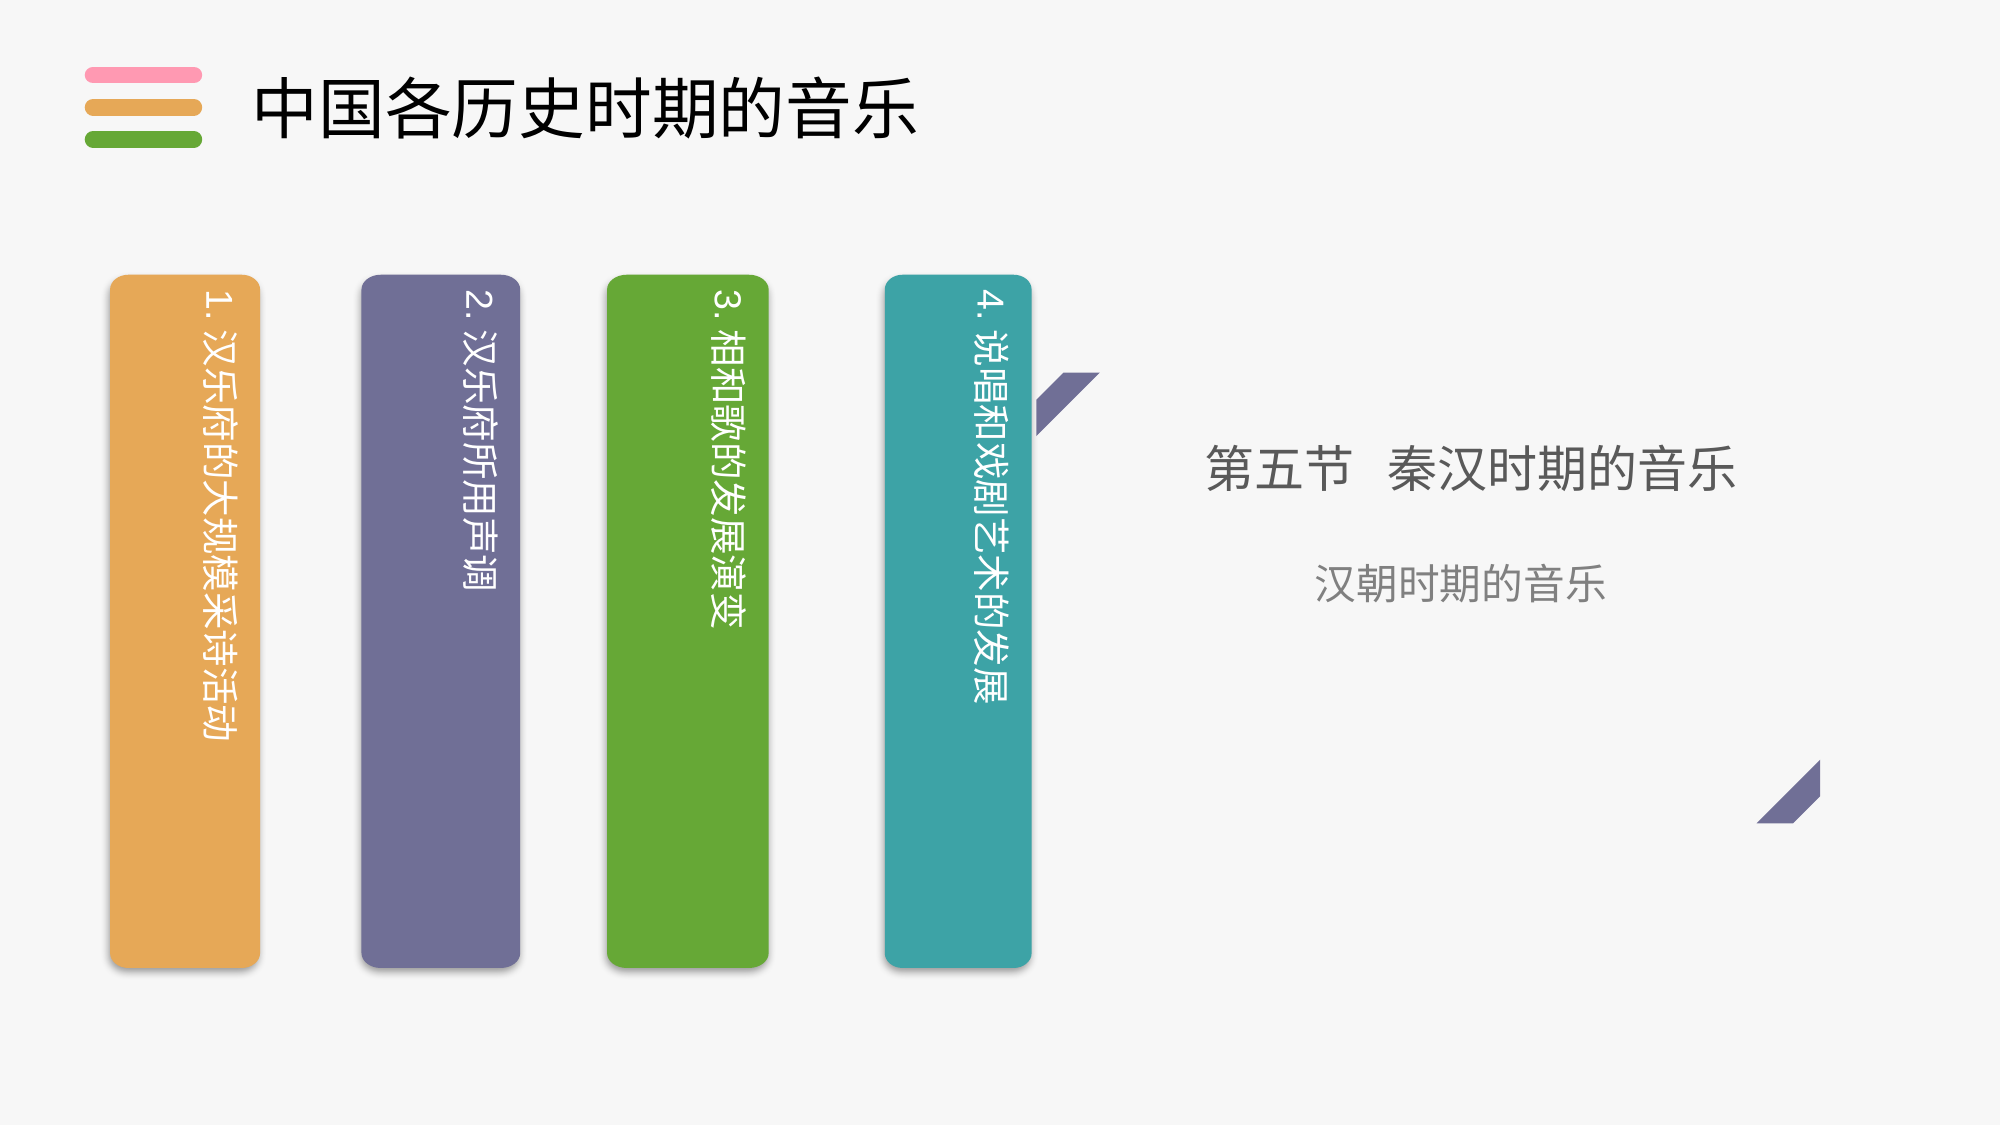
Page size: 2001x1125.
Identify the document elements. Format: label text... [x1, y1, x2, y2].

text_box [110, 274, 1032, 968]
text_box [1036, 372, 1821, 824]
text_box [93, 74, 194, 140]
text_box 中国各历史时期的音乐 [236, 59, 978, 154]
